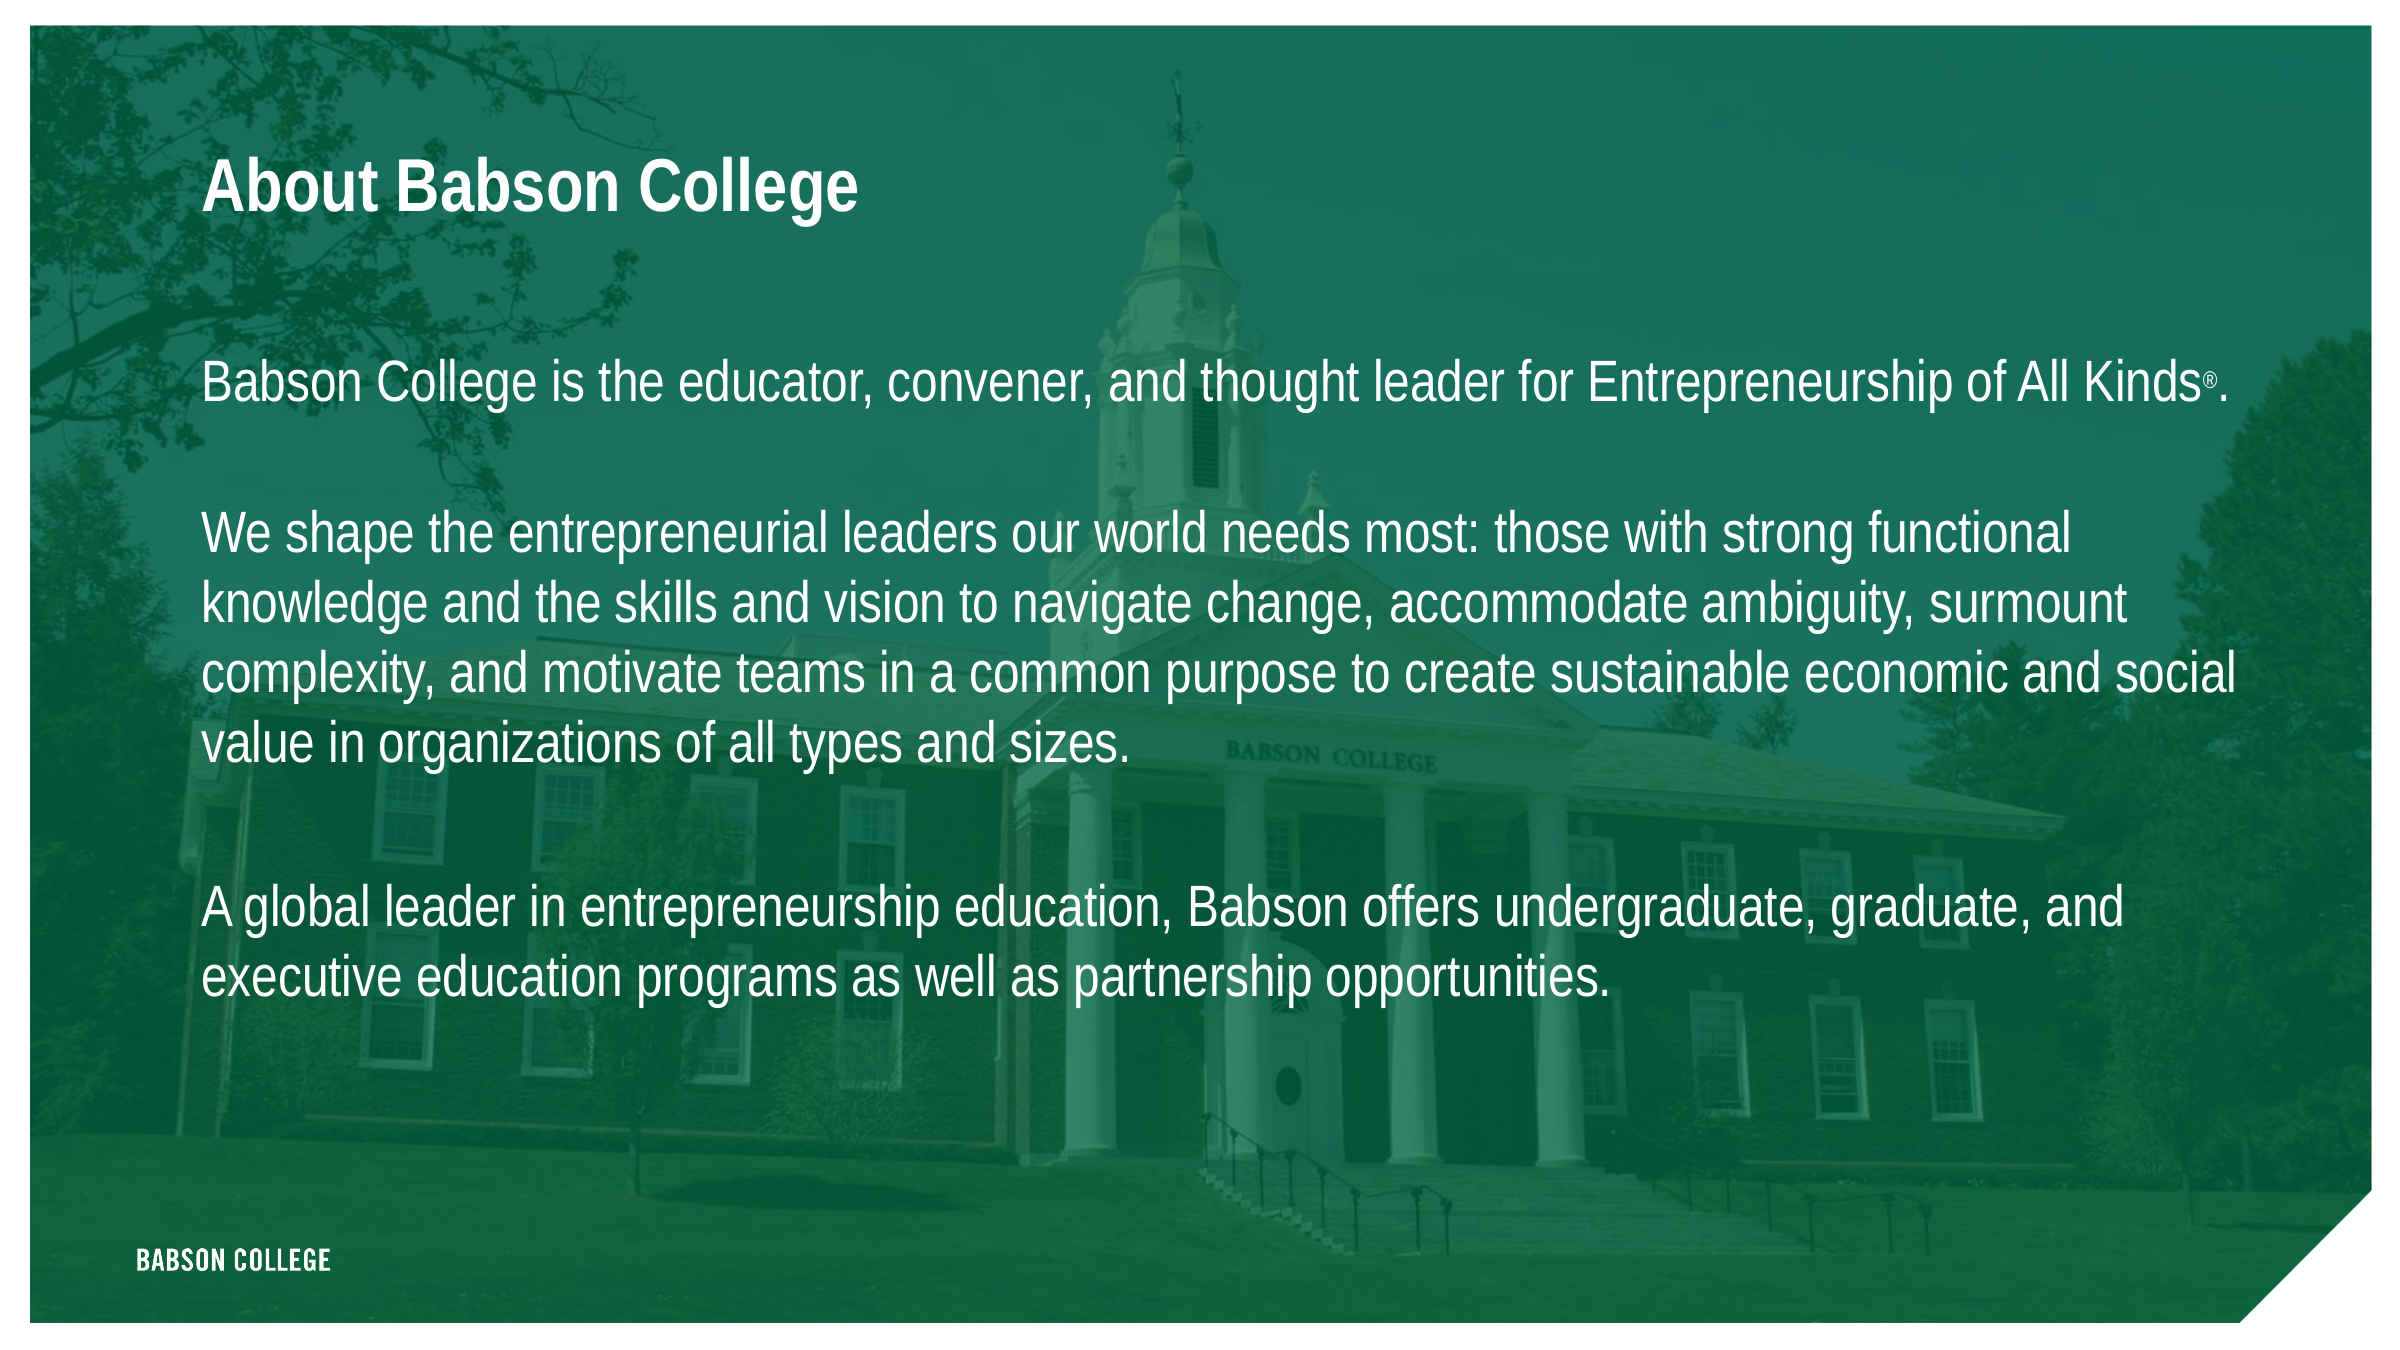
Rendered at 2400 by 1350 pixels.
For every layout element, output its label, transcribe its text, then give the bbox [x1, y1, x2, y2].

picture [136, 1248, 331, 1271]
list About Babson College Babson College is the educator, convener, and thought leader for Entrepreneurship of All Kinds®. We shape the entrepreneurial leaders our world needs most: those with strong functional knowledge and the skills and vision to navigate change, accommodate ambiguity, surmount complexity, and motivate teams in a common purpose to create sustainable economic and social value in organizations of all types and sizes. A global leader in entrepreneurship education, Babson offers undergraduate, graduate, and executive education programs as well as partnership opportunities. [180, 125, 2274, 1130]
